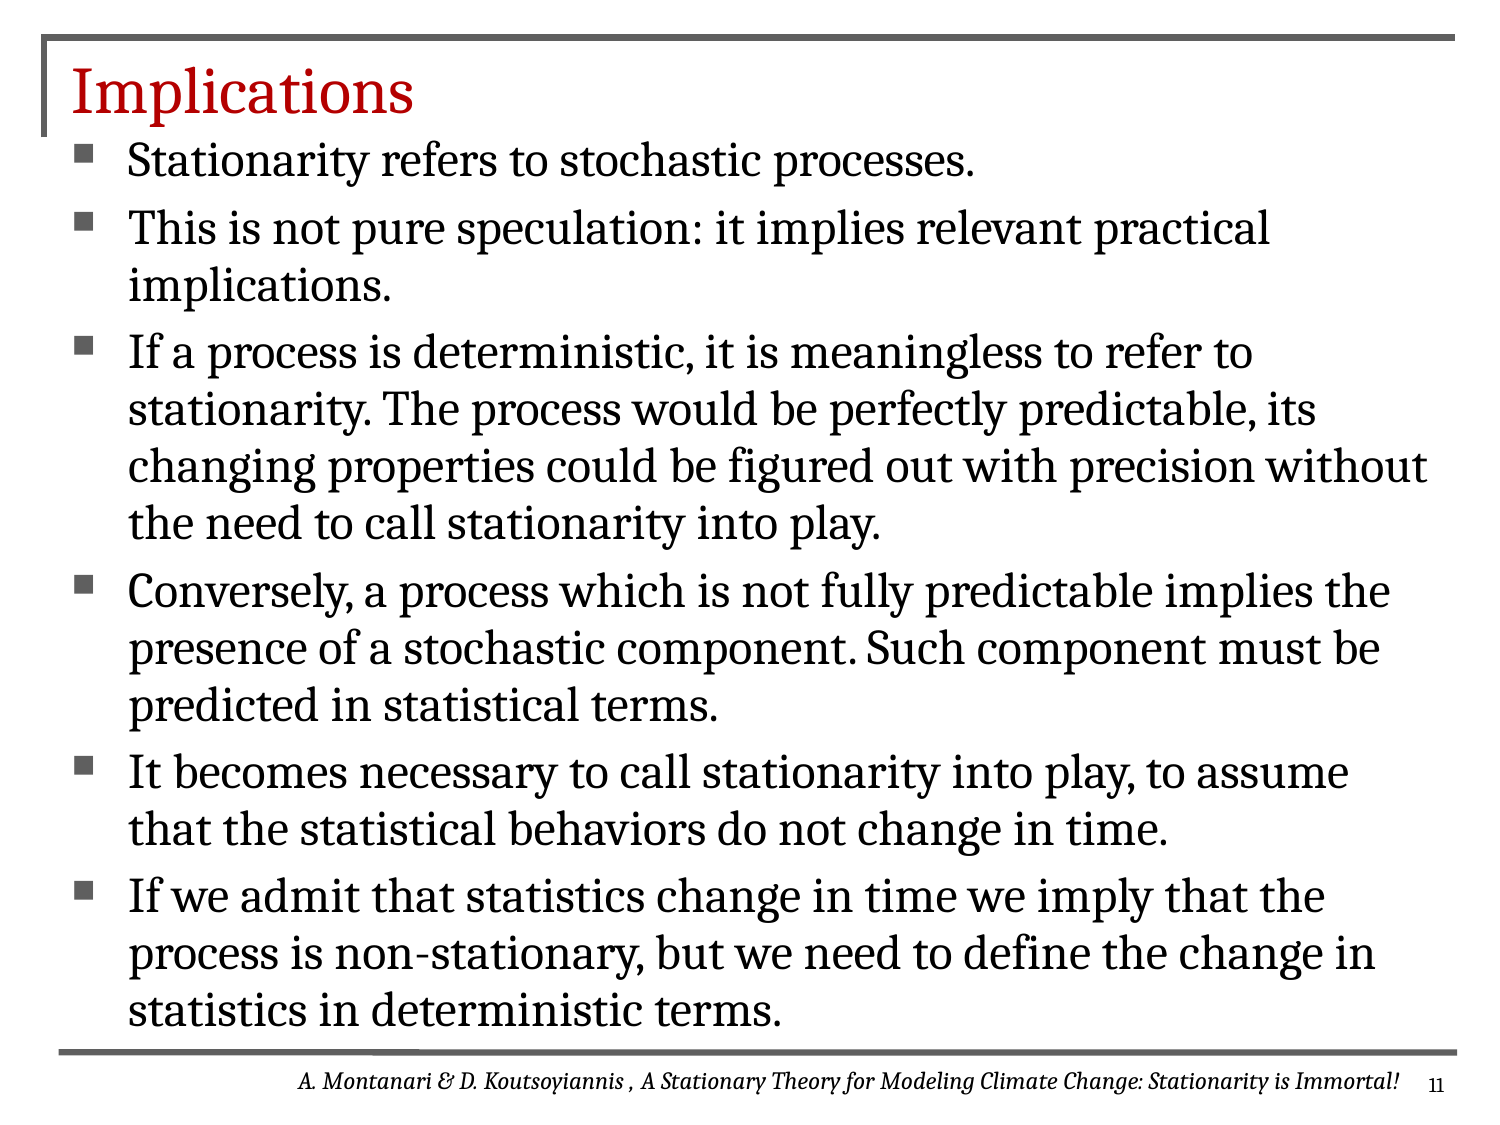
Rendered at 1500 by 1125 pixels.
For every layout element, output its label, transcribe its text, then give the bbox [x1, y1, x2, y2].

slide_number 11 [1455, 1064, 1459, 1105]
list Stationarity refers to stochastic processes. This is not pure speculation: it implies relevant practical implications. If a process is deterministic, it is meaningless to refer to stationarity. The process would be perfectly predictable, its changing properties could be figured out with precision without the need to call stationarity into play. [56, 123, 1455, 554]
footer A. Montanari & D. Koutsoyiannis , A Stationary Theory for Modeling Climate Change: Stationarity is Immortal! [154, 1047, 1416, 1103]
title Implications [56, 45, 1455, 123]
text_box Conversely, a process which is not fully predictable implies the presence of a stochastic component. Such component must be predicted in statistical terms. It becomes necessary to call stationarity into play, to assume that the statistical behaviors do not change in time. If we admit that statistics change in time we imply that the process is non-stationary, but we need to define the change in statistics in deterministic terms. [56, 554, 1455, 1125]
